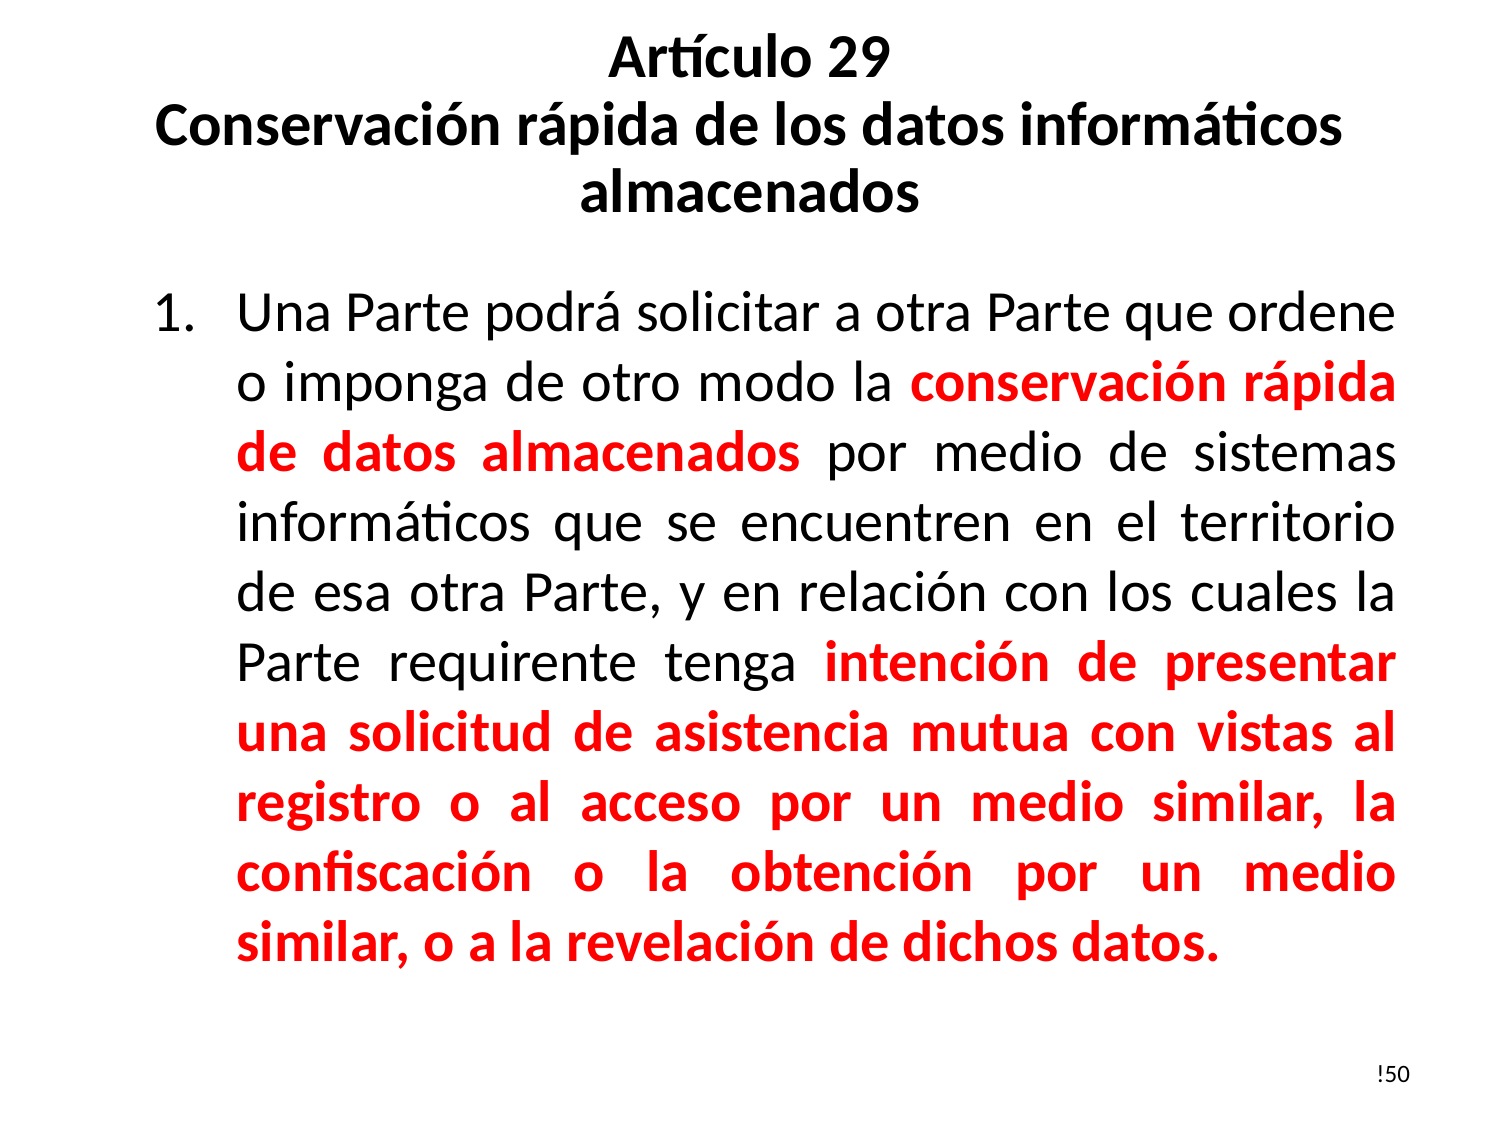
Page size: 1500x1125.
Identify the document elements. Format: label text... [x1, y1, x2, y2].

slide_number !50 [1074, 1042, 1425, 1103]
title Artículo 29 Conservación rápida de los datos informáticos almacenados [75, 45, 1425, 206]
list Una Parte podrá solicitar a otra Parte que ordene o imponga de otro modo la conservación rápida de datos almacenados por medio de sistemas informáticos que se encuentren en el territorio de esa otra Parte, y en relación con los cuales la Parte requirente tenga intención de presentar una solicitud de asistencia mutua con vistas al registro o al acceso por un medio similar, la confiscación o la obtención por un medio similar, o a la revelación de dichos datos. [137, 265, 1413, 1081]
